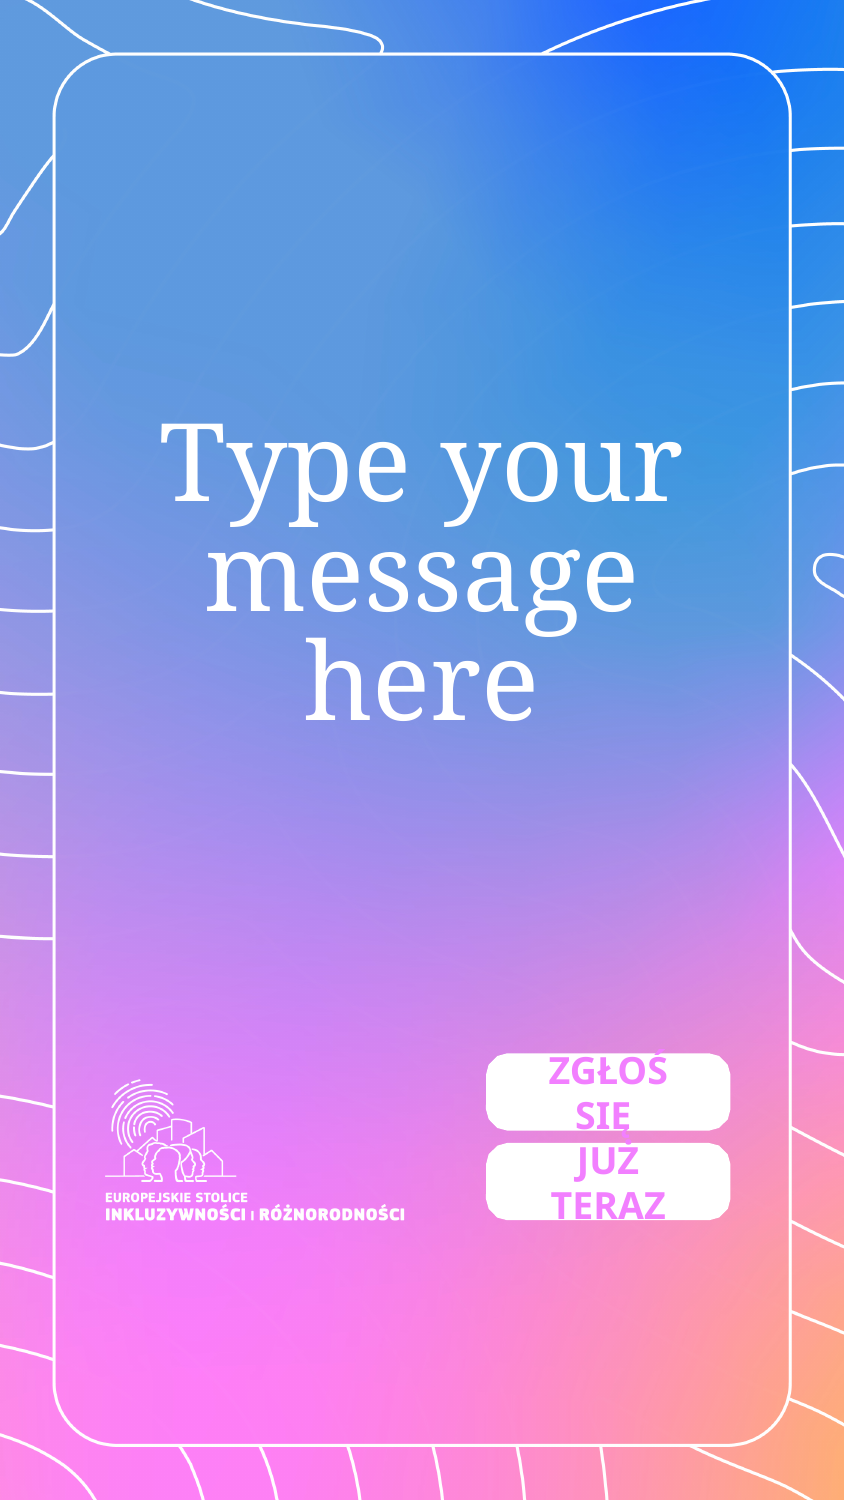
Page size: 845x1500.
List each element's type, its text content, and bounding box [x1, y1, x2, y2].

text_box ZGŁOŚ SIĘ [500, 1067, 717, 1117]
picture [0, 0, 844, 1500]
title Type your message here [63, 163, 781, 993]
text_box JUŻ TERAZ [500, 1156, 717, 1207]
